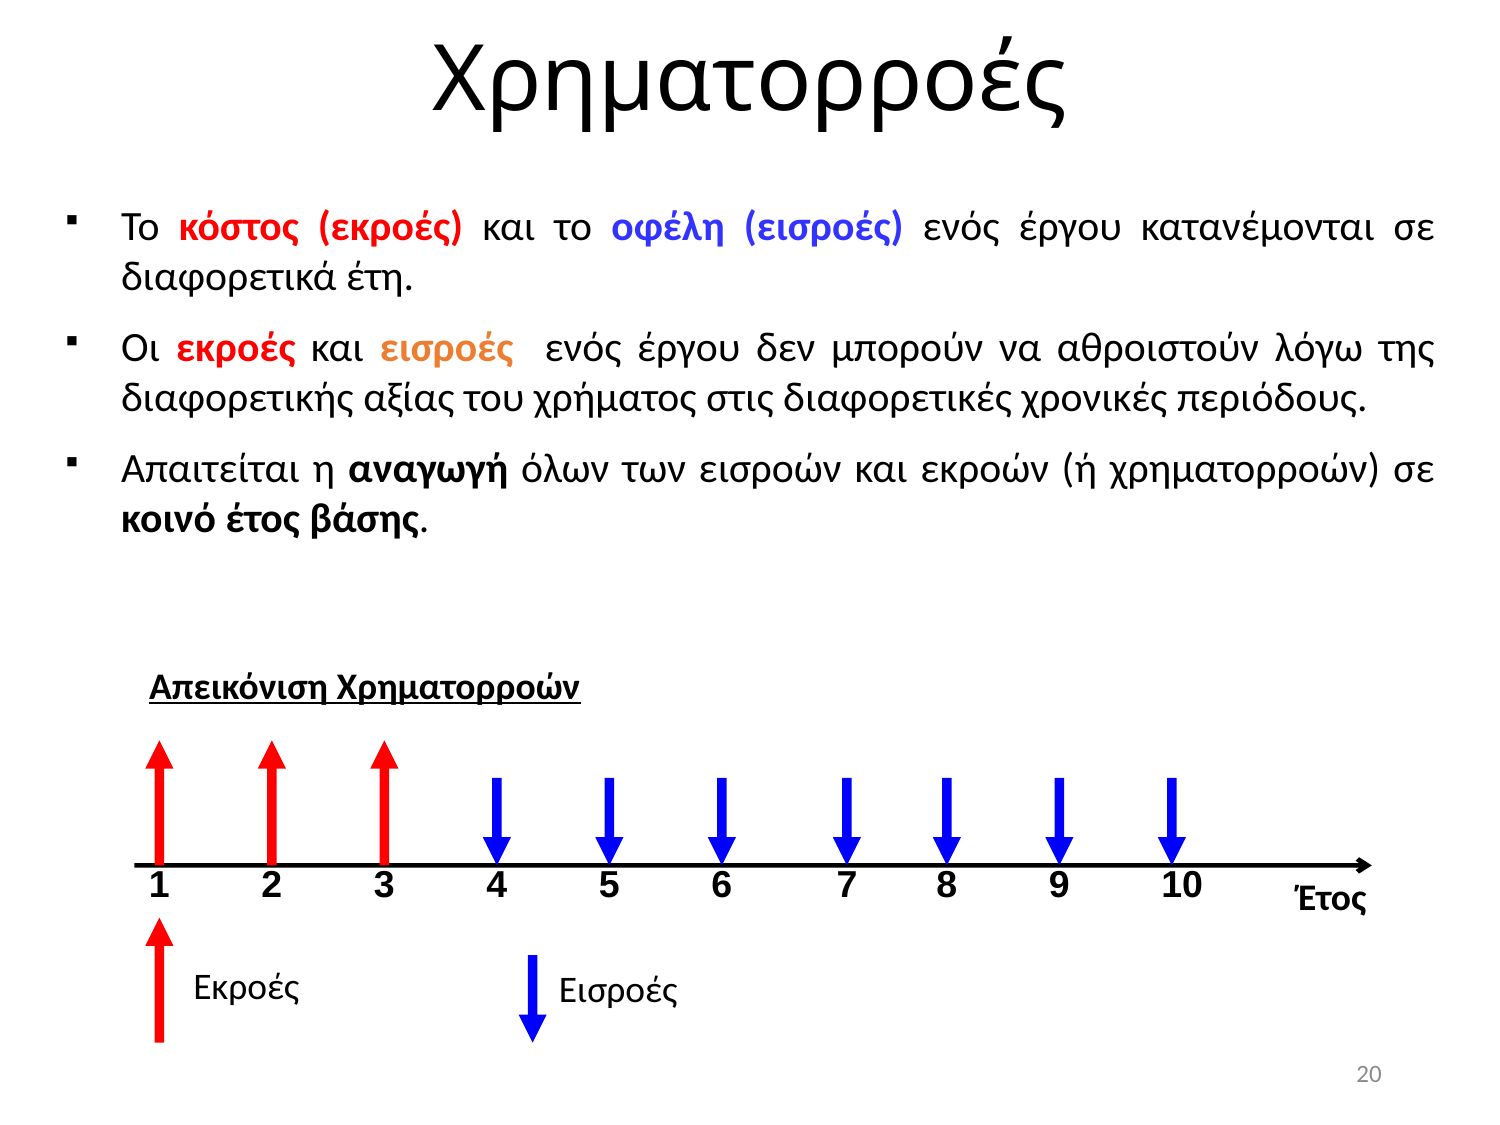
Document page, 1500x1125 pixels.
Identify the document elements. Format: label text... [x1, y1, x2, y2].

title Χρηματορροές [0, 0, 1500, 161]
text_box Το κόστος (εκροές) και το οφέλη (εισροές) ενός έργου κατανέμονται σε διαφορετικά έτη. Οι εκροές και εισροές ενός έργου δεν μπορούν να αθροιστούν λόγω της διαφορετικής αξίας του χρήματος στις διαφορετικές χρονικές περιόδους. Απαιτείται η αναγωγή όλων των εισροών και εκροών (ή χρηματορροών) σε κοινό έτος βάσης. [50, 191, 1450, 549]
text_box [134, 654, 1397, 1043]
slide_number 20 [1059, 1043, 1397, 1103]
